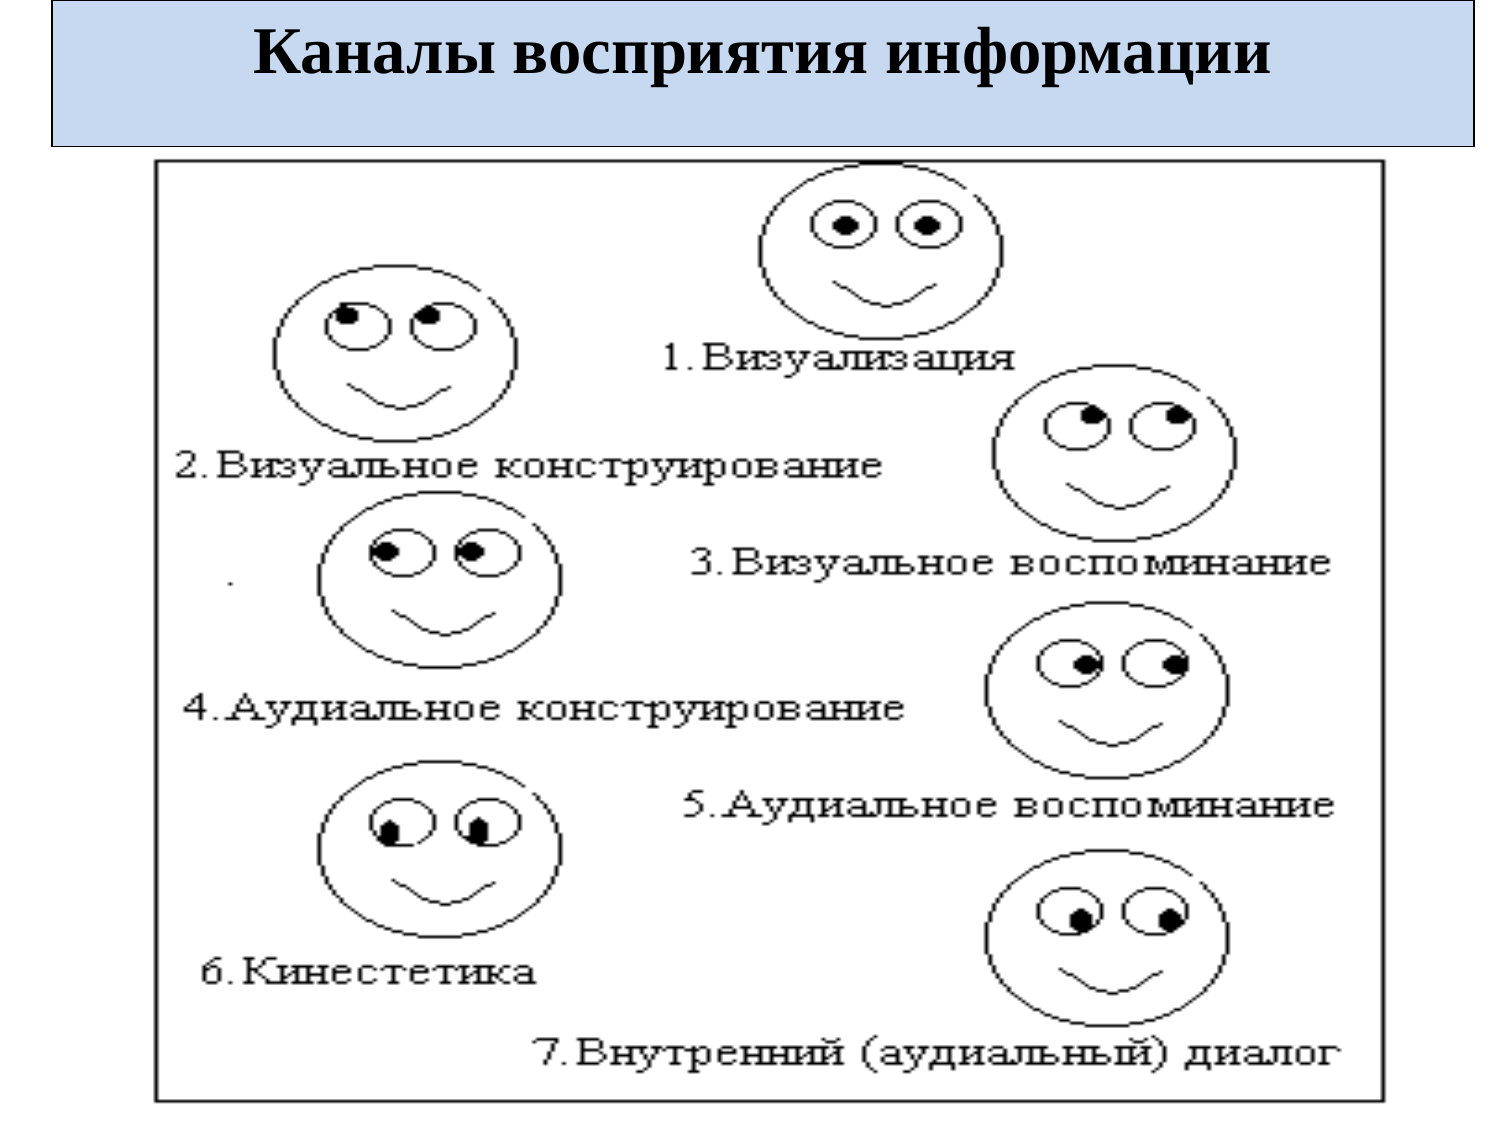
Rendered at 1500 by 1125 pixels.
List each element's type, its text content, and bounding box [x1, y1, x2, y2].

picture [0, 147, 1500, 1125]
text_box Каналы восприятия информации [52, 0, 1474, 145]
